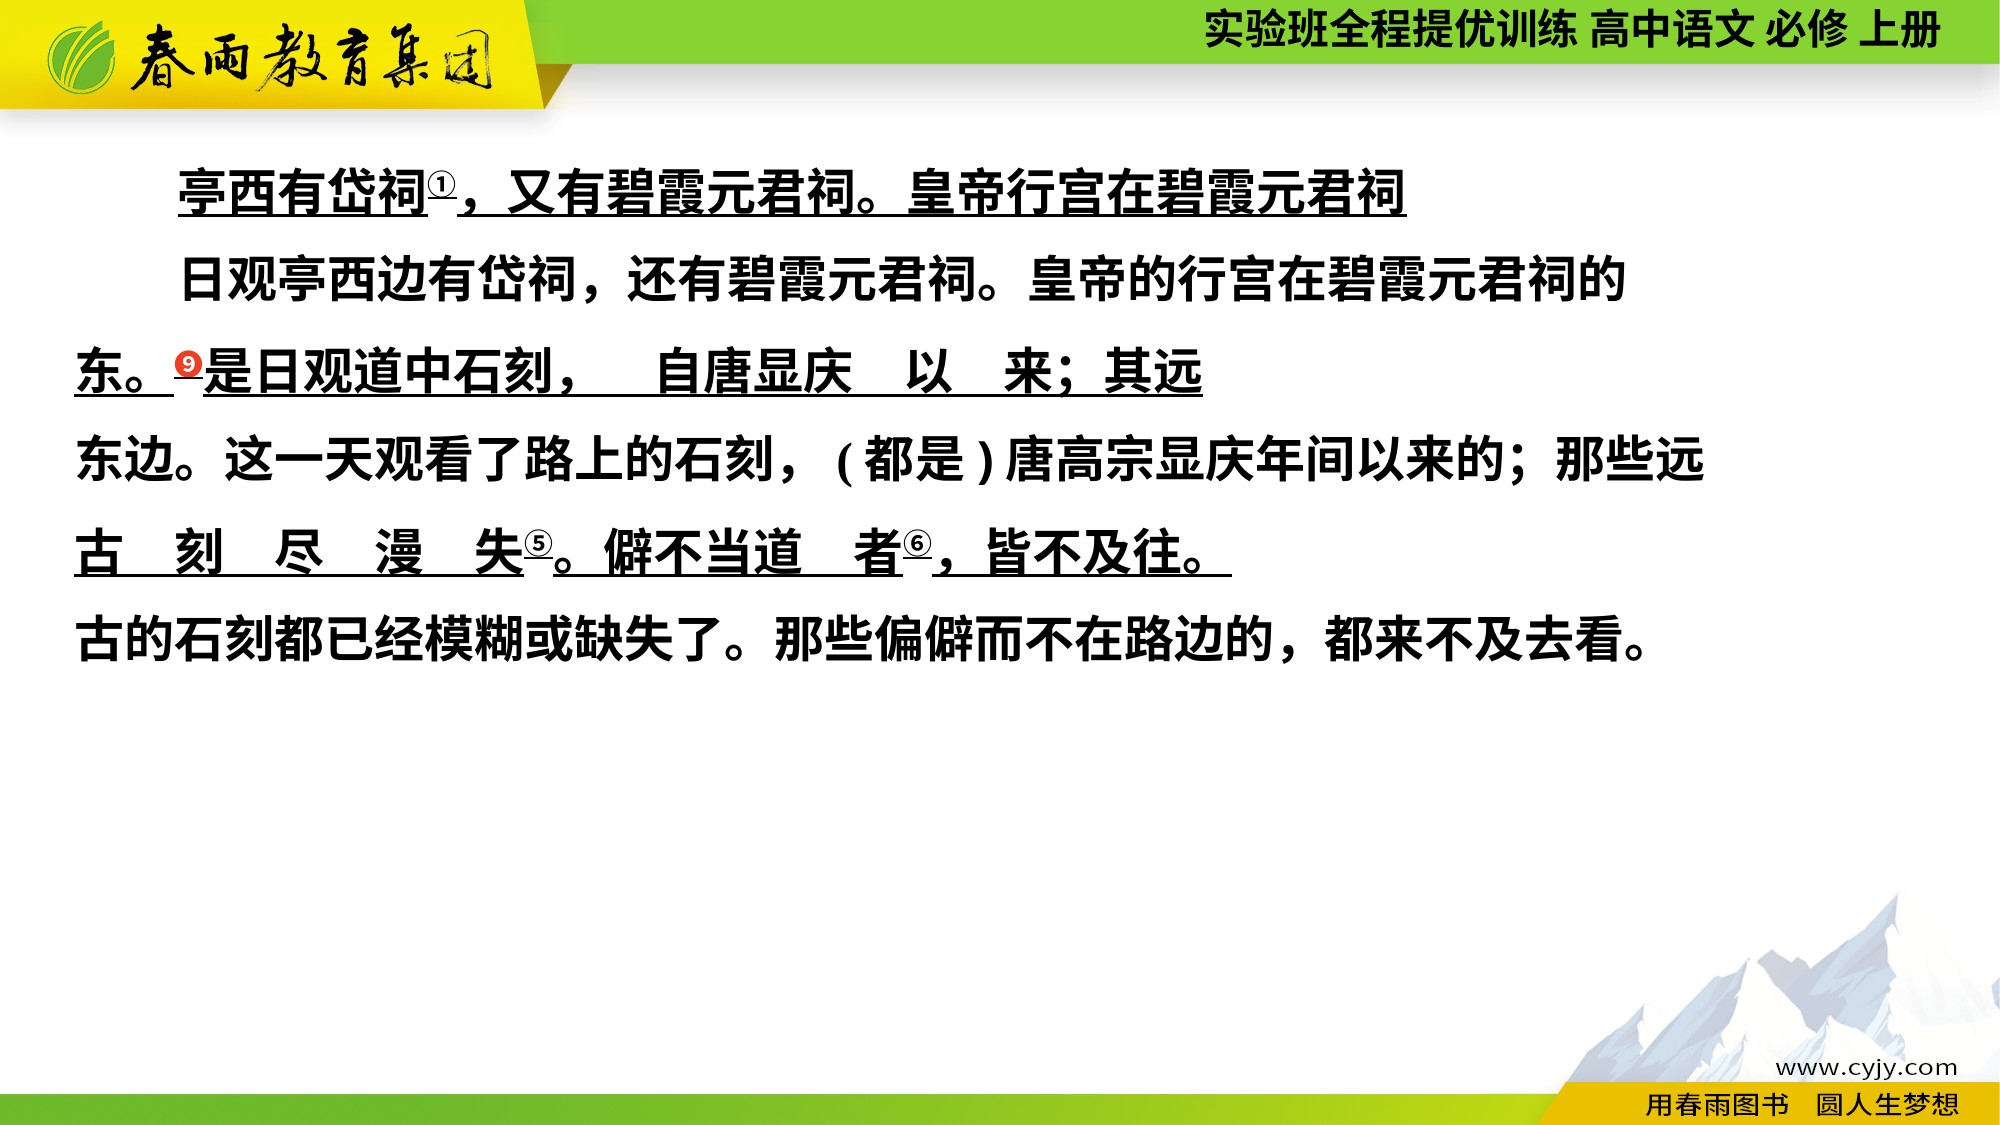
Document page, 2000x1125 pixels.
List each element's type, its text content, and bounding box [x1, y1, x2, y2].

text_box 日观亭西边有岱祠，还有碧霞元君祠。皇帝的行宫在碧霞元君祠的 东边。这一天观看了路上的石刻，(都是)唐高宗显庆年间以来的；那些远 古的石刻都已经模糊或缺失了。那些偏僻而不在路边的，都来不及去看。 [59, 209, 1944, 675]
picture [0, 0, 2000, 1125]
